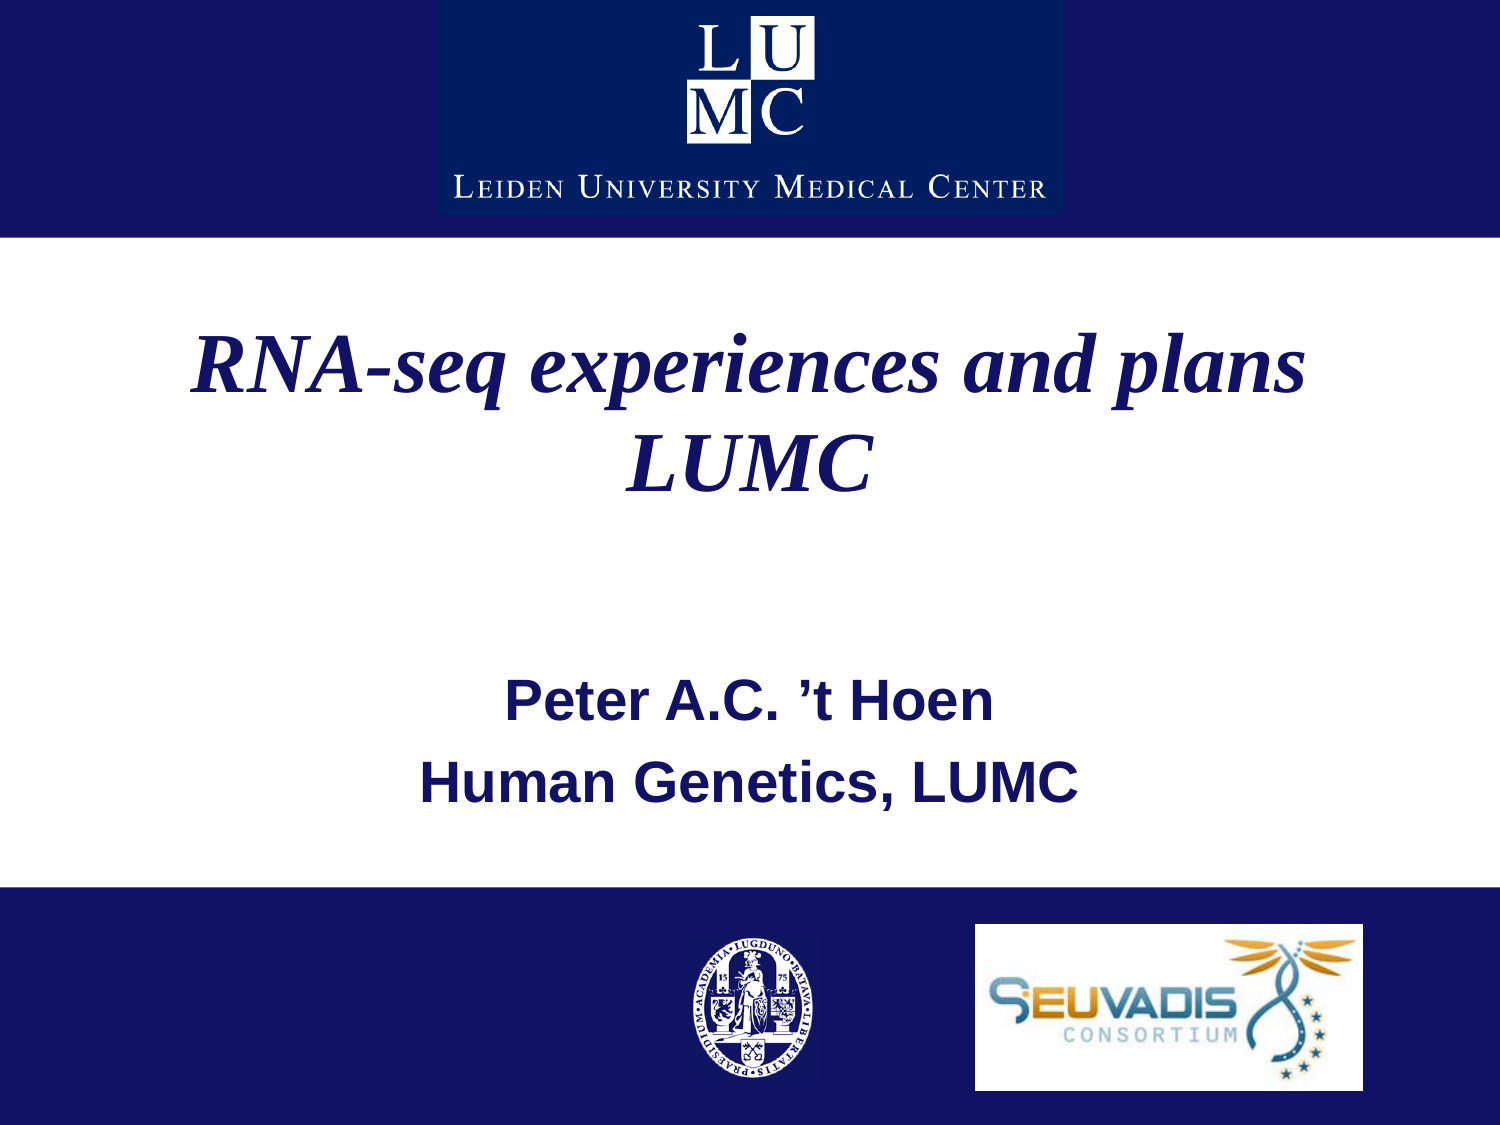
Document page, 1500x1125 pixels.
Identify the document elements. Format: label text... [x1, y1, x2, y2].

picture [437, 0, 1063, 215]
picture [687, 932, 818, 1083]
picture [974, 924, 1363, 1092]
subtitle Peter A.C. ’t Hoen Human Genetics, LUMC [37, 662, 1463, 863]
title RNA-seq experiences and plans LUMC [37, 262, 1463, 563]
